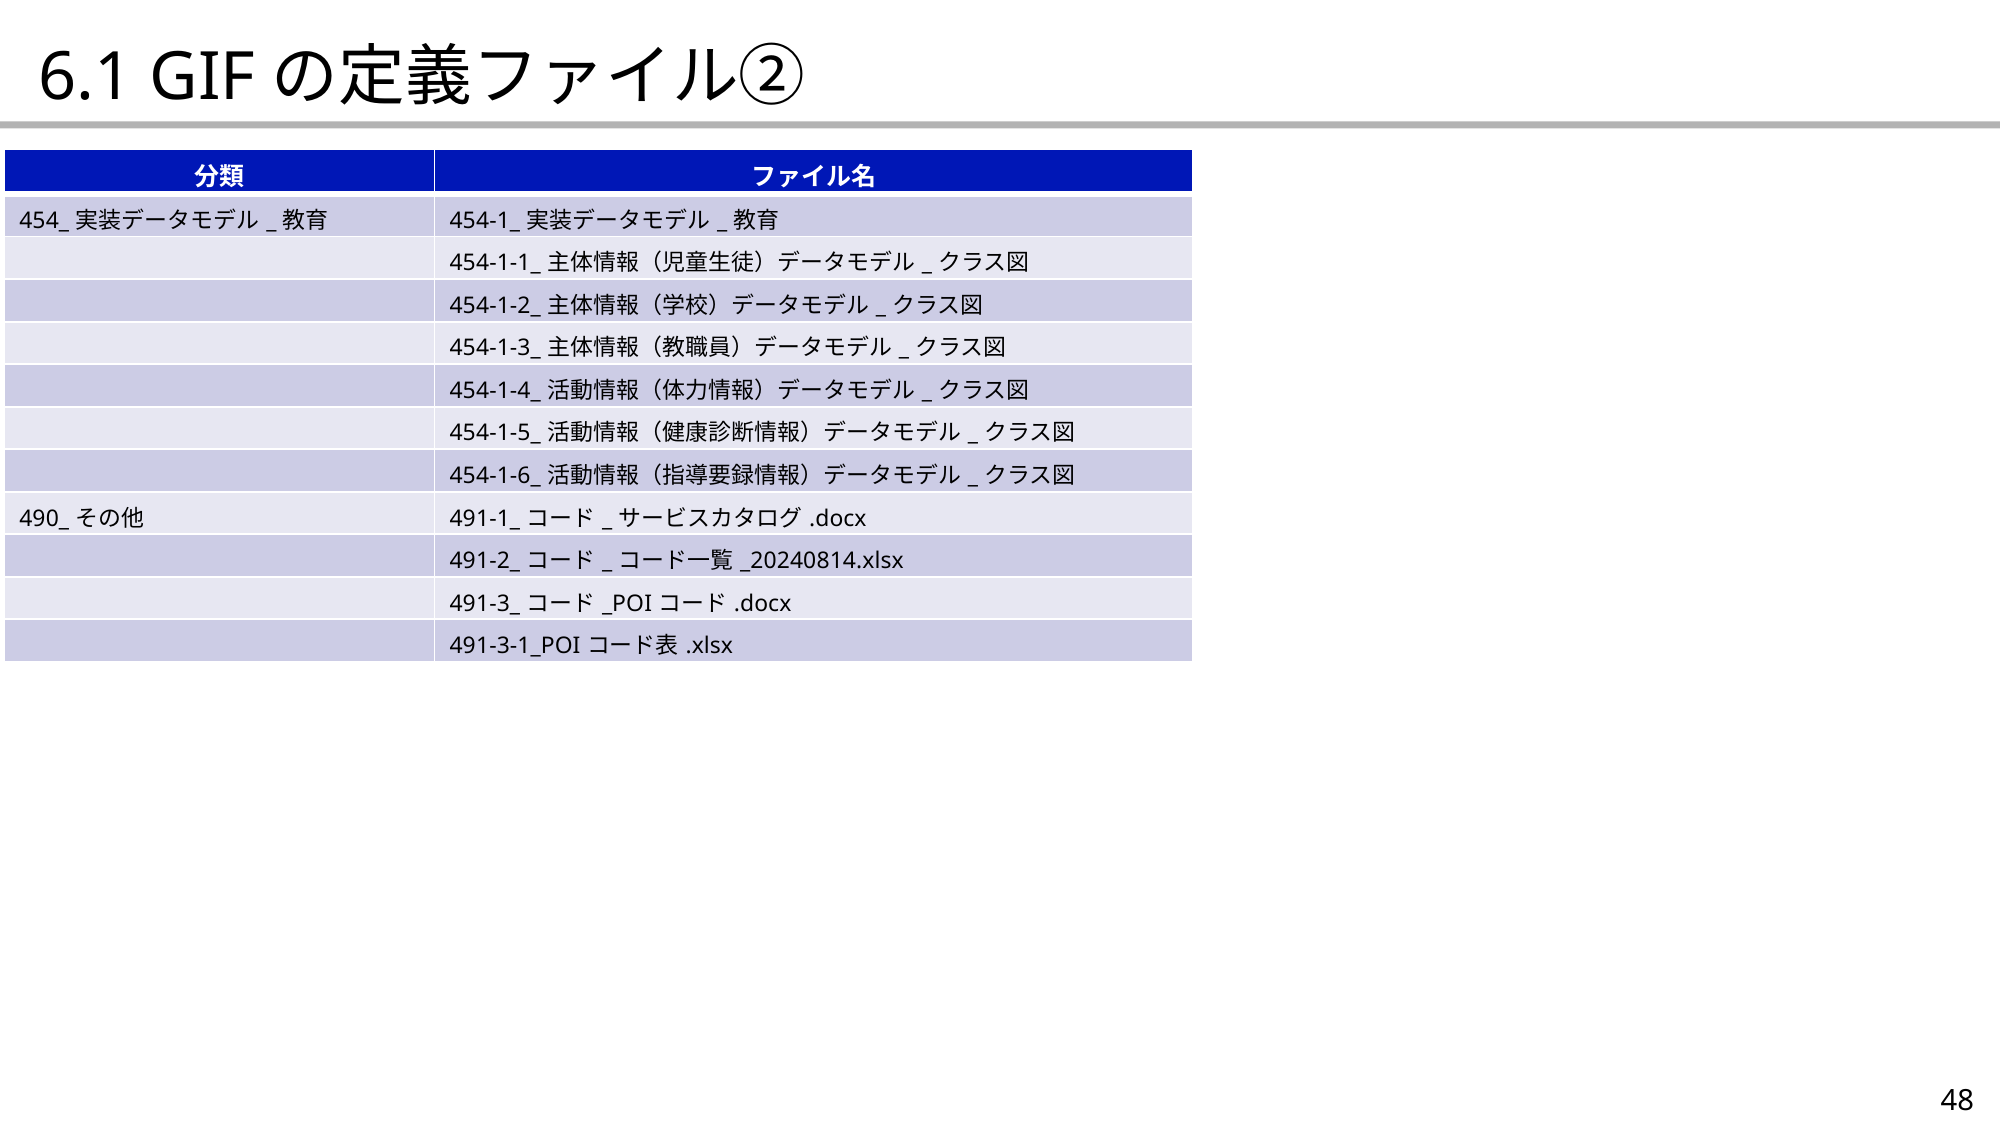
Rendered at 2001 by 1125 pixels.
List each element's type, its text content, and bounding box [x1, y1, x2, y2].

table_cell 454-1-2_主体情報（学校）データモデル_クラス図 [435, 280, 1192, 321]
table_cell 491-3-1_POIコード表.xlsx [435, 620, 1192, 661]
table_header ファイル名 [435, 150, 1192, 191]
table_cell 491-2_コード_コード一覧_20240814.xlsx [435, 535, 1192, 576]
table_cell [5, 280, 434, 321]
table_cell [5, 365, 434, 406]
table_cell 454_実装データモデル_教育 [5, 197, 434, 236]
table_cell 454-1-4_活動情報（体力情報）データモデル_クラス図 [435, 365, 1192, 406]
slide_number 48 [1881, 1073, 1989, 1124]
table_cell 454-1-3_主体情報（教職員）データモデル_クラス図 [435, 323, 1192, 363]
text_box 6.1 GIFの定義ファイル② [23, 34, 1910, 121]
table_cell [5, 237, 434, 278]
table_cell [5, 578, 434, 618]
table_cell [5, 450, 434, 491]
table_cell 454-1-1_主体情報（児童生徒）データモデル_クラス図 [435, 237, 1192, 278]
table_cell [5, 408, 434, 448]
table_cell 490_その他 [5, 493, 434, 533]
table_cell 454-1-5_活動情報（健康診断情報）データモデル_クラス図 [435, 408, 1192, 448]
table_cell 491-3_コード_POIコード.docx [435, 578, 1192, 618]
table_cell 454-1_実装データモデル_教育 [435, 197, 1192, 236]
table_cell 491-1_コード_サービスカタログ.docx [435, 493, 1192, 533]
table_header 分類 [5, 150, 434, 191]
table_cell [5, 323, 434, 363]
table_cell [5, 535, 434, 576]
table_cell [5, 620, 434, 661]
table_cell 454-1-6_活動情報（指導要録情報）データモデル_クラス図 [435, 450, 1192, 491]
